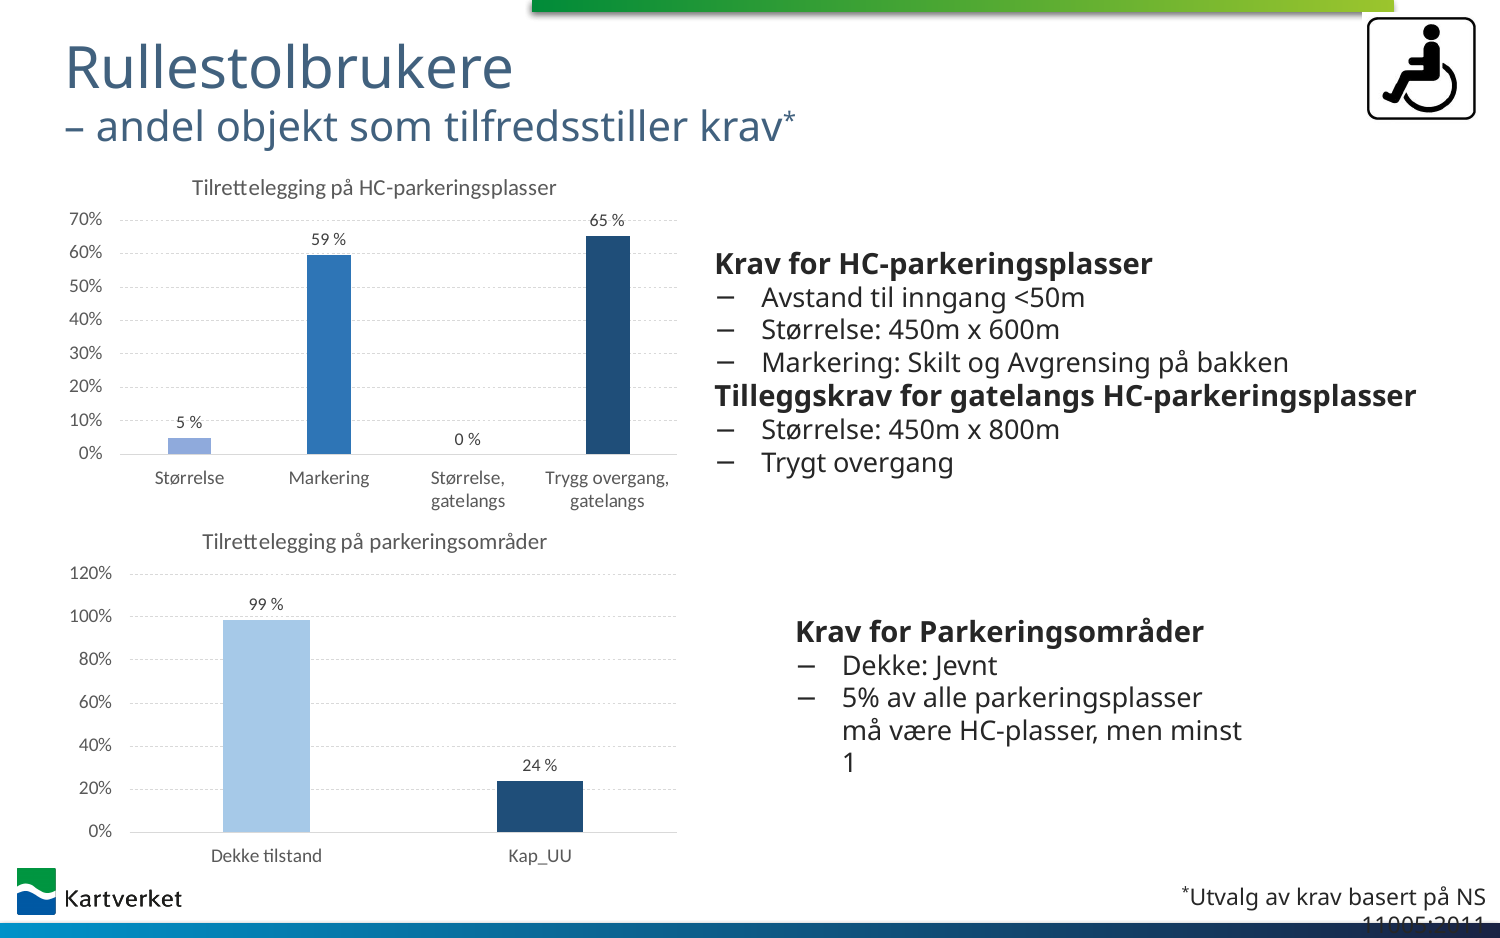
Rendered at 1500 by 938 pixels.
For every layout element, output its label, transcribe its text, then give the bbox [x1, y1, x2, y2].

picture [62, 166, 688, 519]
text_box *Utvalg av krav basert på NS 11005:2011 [1068, 873, 1500, 938]
picture [1362, 12, 1481, 126]
text_box Rullestolbrukere – andel objekt som tilfredsstiller krav* [49, 25, 1431, 158]
text_box Krav for HC-parkeringsplasser Avstand til inngang <50m Størrelse: 450m x 600m Markering: Skilt og Avgrensing på bakken Tilleggskrav for gatelangs HC-parkeringsplasser Størrelse: 450m x 800m Trygt overgang [699, 237, 1433, 485]
picture [62, 520, 688, 874]
text_box Krav for Parkeringsområder Dekke: Jevnt 5% av alle parkeringsplasser må være HC-plasser, men minst 1 [780, 605, 1261, 786]
